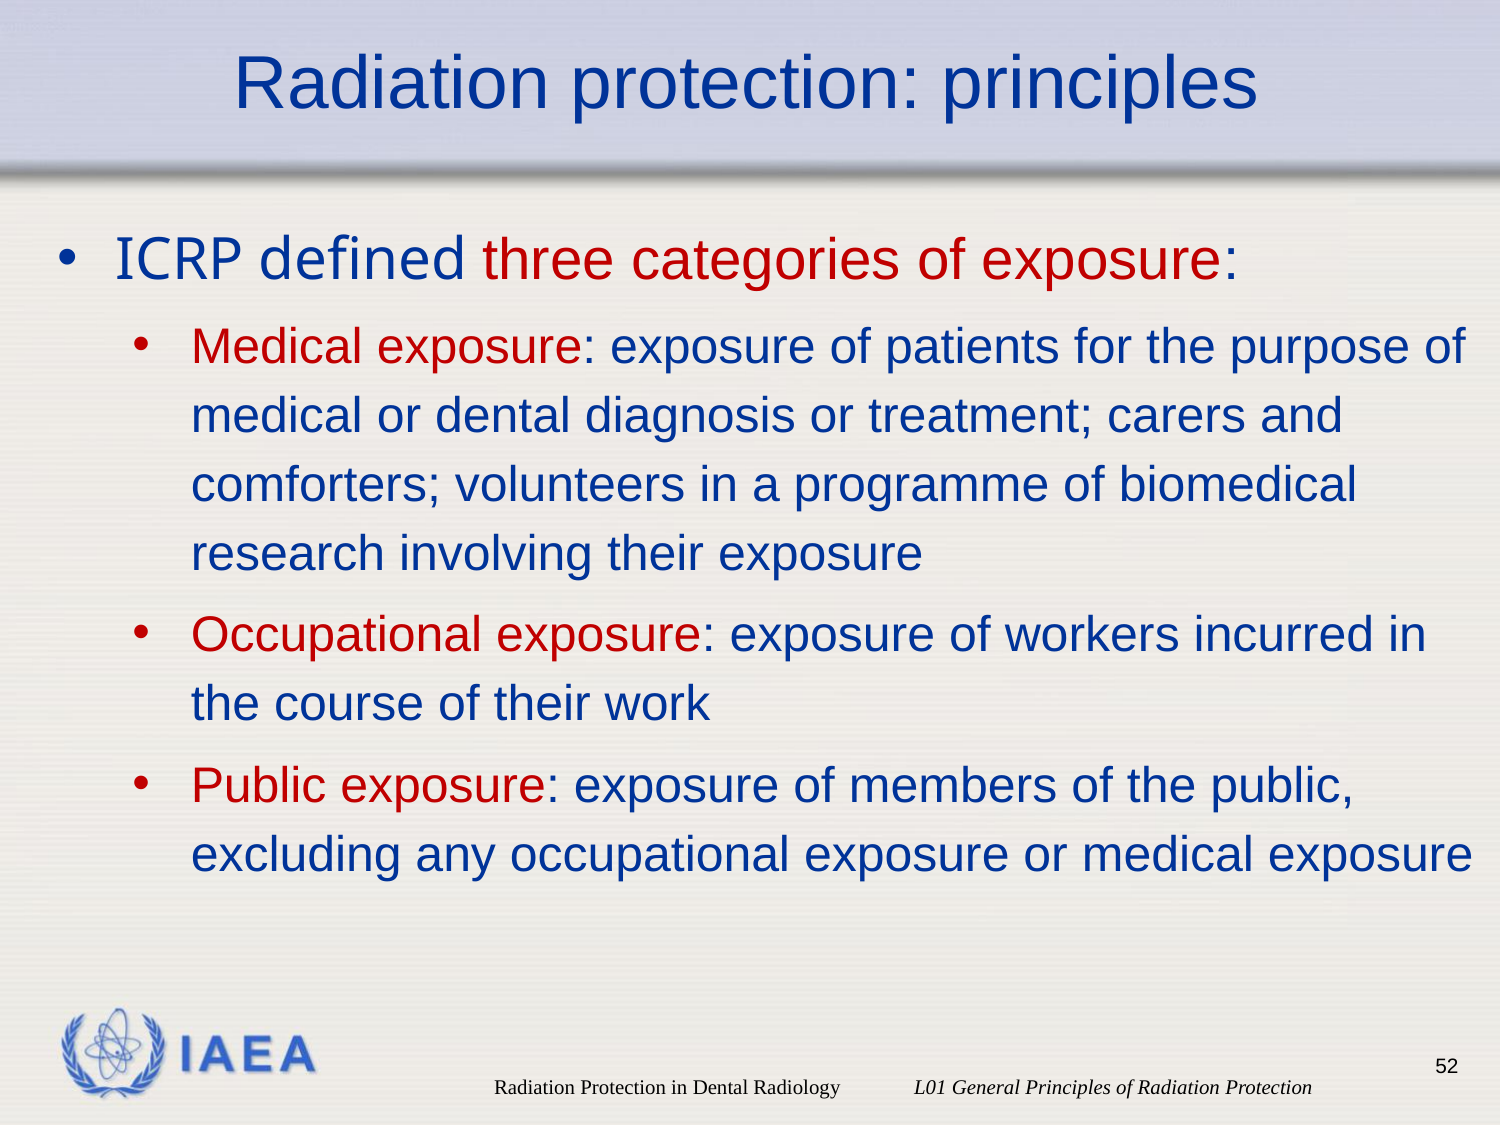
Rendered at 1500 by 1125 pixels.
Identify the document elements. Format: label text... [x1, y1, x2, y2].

text_box Radiation Protection in Dental Radiology L01 General Principles of Radiation Protection [454, 1065, 1353, 1106]
title Radiation protection: principles [46, 15, 1447, 142]
picture [0, 0, 1500, 1125]
text_box ICRP defined three categories of exposure: Medical exposure: exposure of patients for the purpose of medical or dental diagnosis or treatment; carers and comforters; volunteers in a programme of biomedical research involving their exposure Occupational exposure: exposure of workers incurred in the course of their work Public exposure: exposure of members of the public, excluding any occupational exposure or medical exposure [42, 196, 1500, 988]
slide_number 52 [1389, 1044, 1474, 1093]
